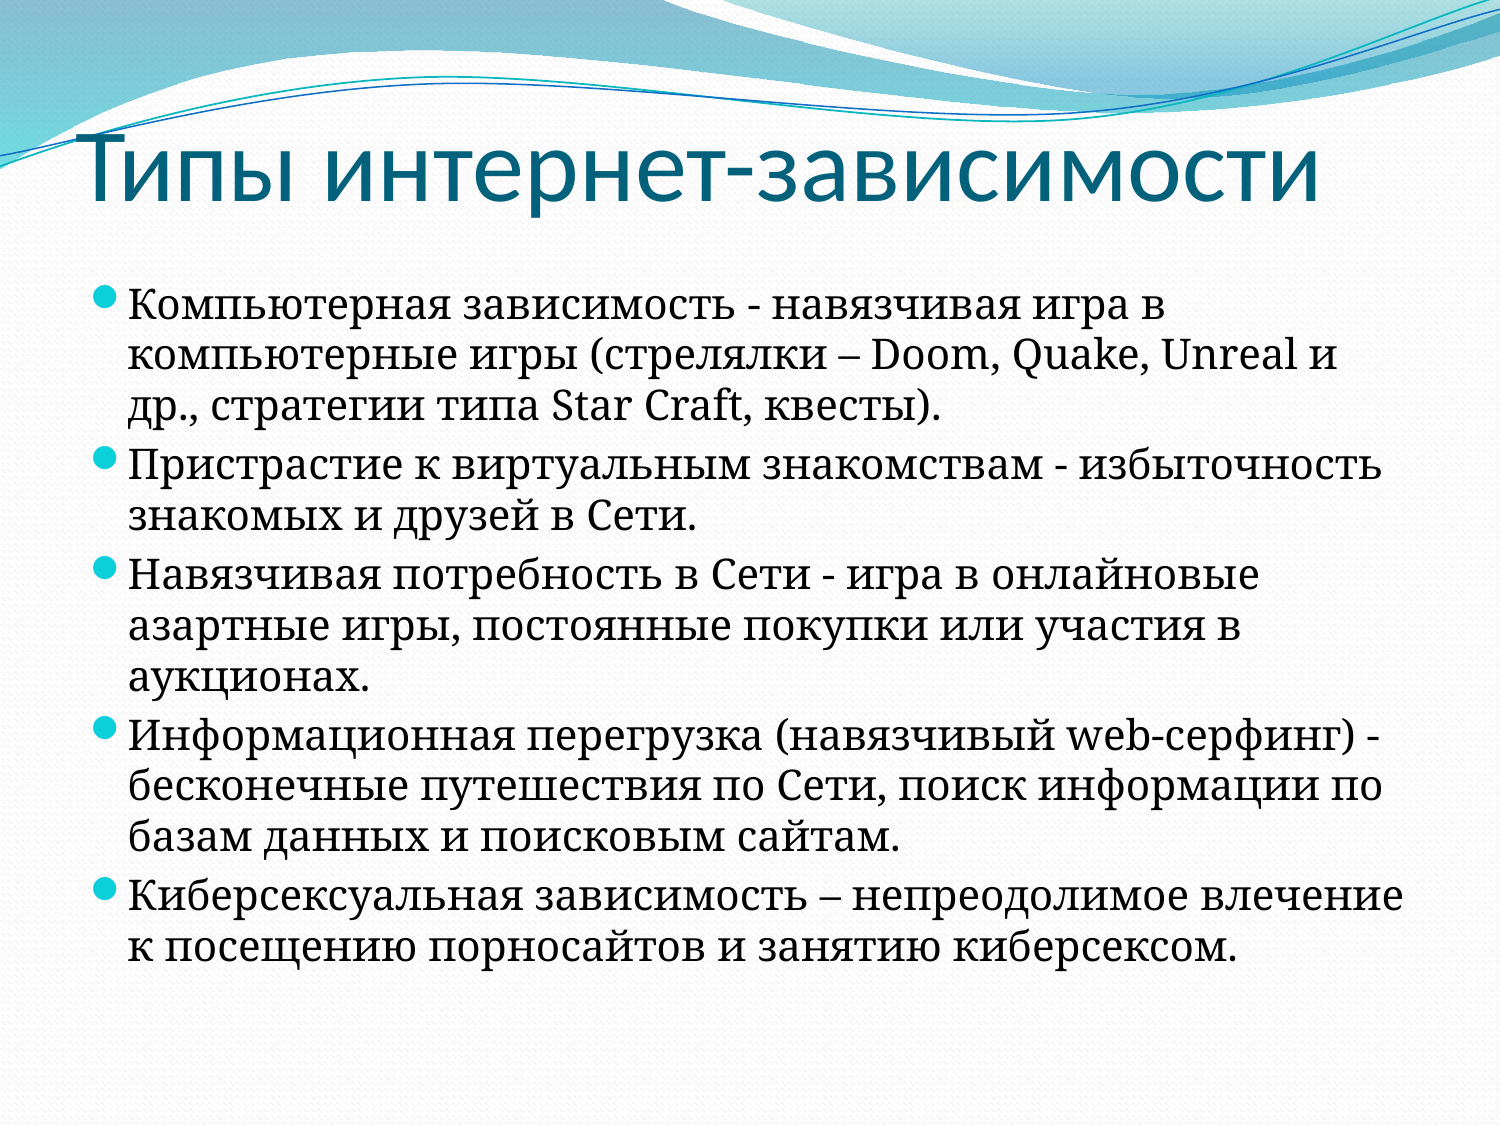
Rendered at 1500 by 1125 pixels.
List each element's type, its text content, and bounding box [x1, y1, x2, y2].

title Типы интернет-зависимости [75, 70, 1425, 223]
list Компьютерная зависимость - навязчивая игра в компьютерные игры (стрелялки – Doom, Quake, Unreal и др., стратегии типа Star Craft, квесты). Пристрастие к виртуальным знакомствам - избыточность знакомых и друзей в Сети. Навязчивая потребность в Сети - игра в онлайновые азартные игры, постоянные покупки или участия в аукционах. Информационная перегрузка (навязчивый web-серфинг) - бесконечные путешествия по Сети, поиск информации по базам данных и поисковым сайтам. Киберсексуальная зависимость – непреодолимое влечение к посещению порносайтов и занятию киберсексом. [75, 269, 1425, 1038]
